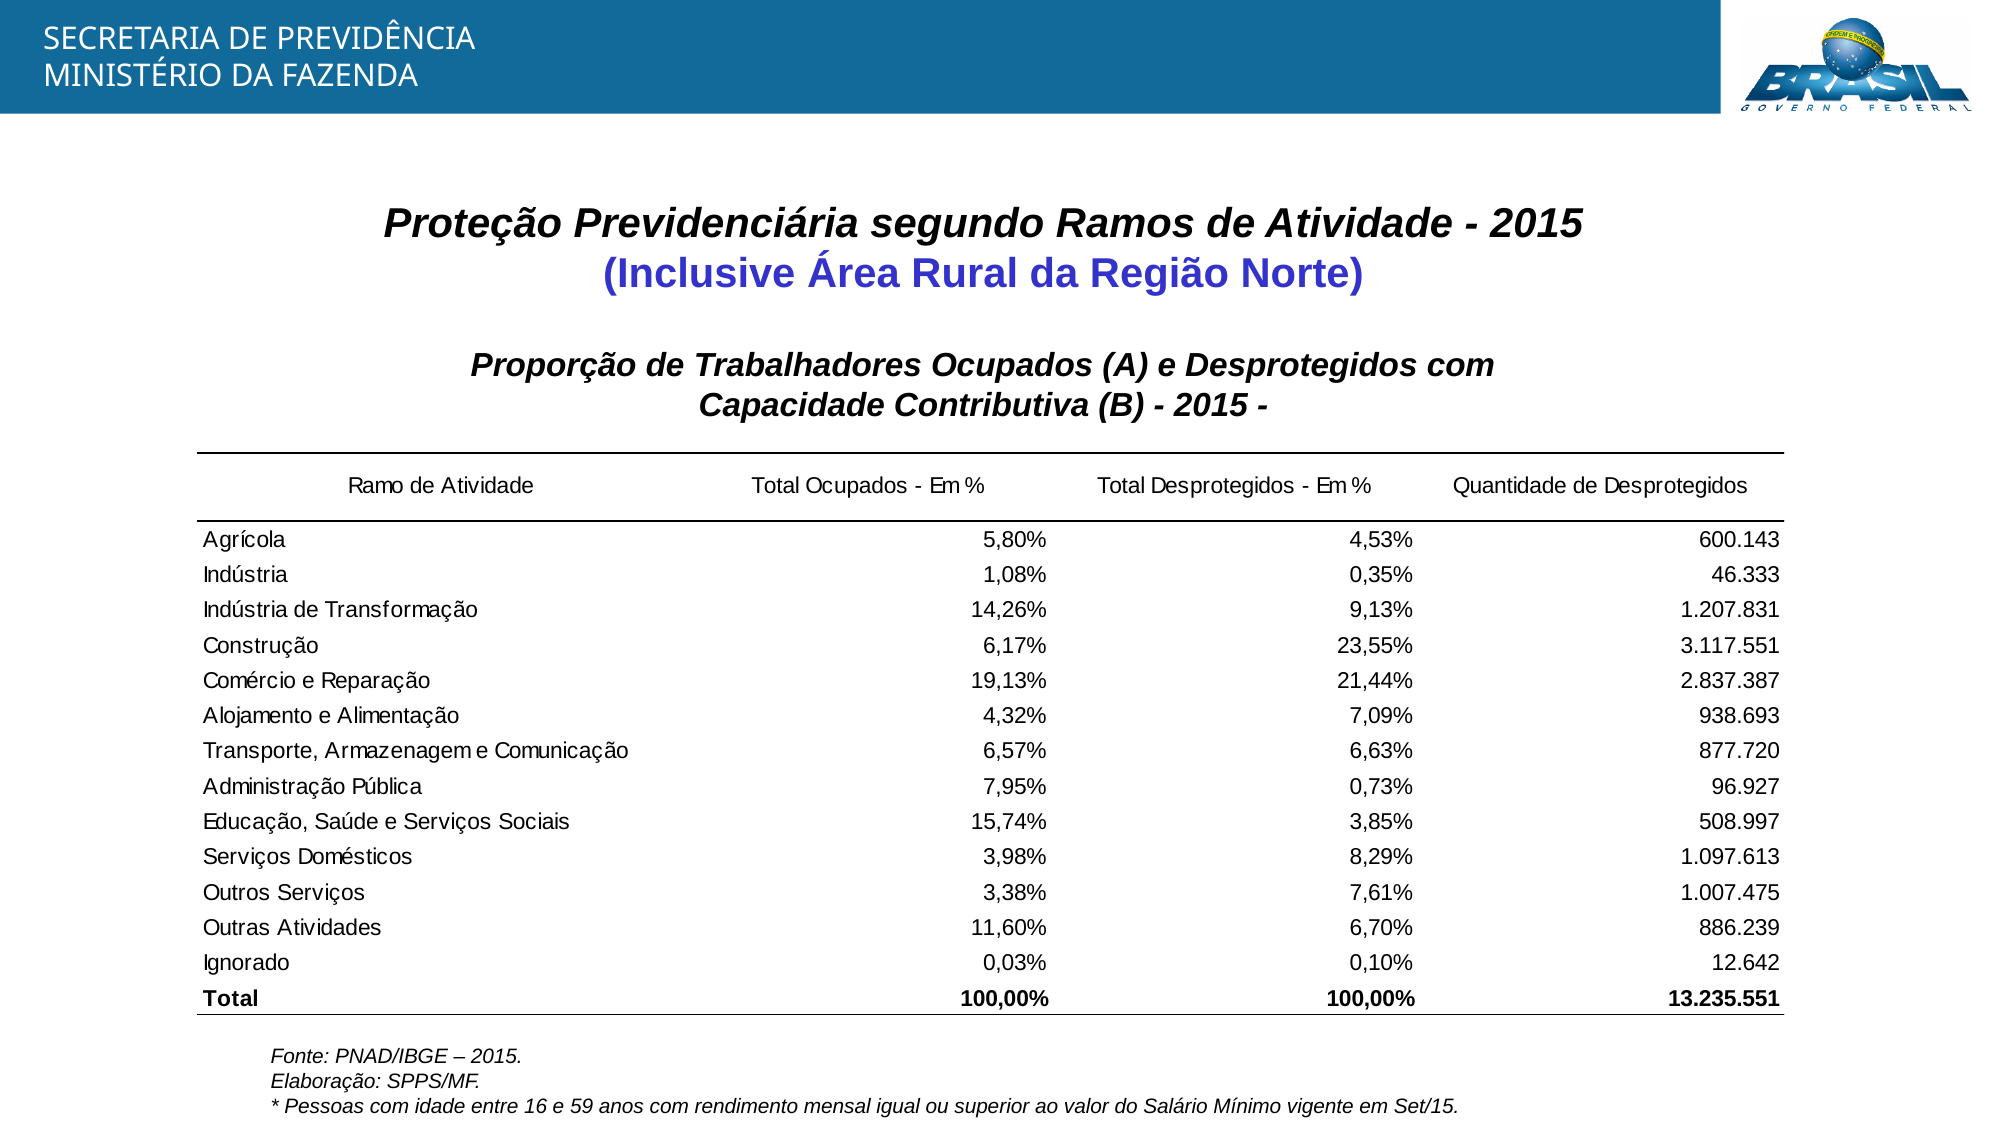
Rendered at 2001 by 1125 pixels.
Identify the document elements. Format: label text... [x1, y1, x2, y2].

text_box Proporção de Trabalhadores Ocupados (A) e Desprotegidos com Capacidade Contributiva (B) - 2015 - [409, 314, 1558, 449]
text_box Proteção Previdenciária segundo Ramos de Atividade - 2015 (Inclusive Área Rural da Região Norte) [327, 176, 1640, 315]
text_box Fonte: PNAD/IBGE – 2015. Elaboração: SPPS/MF. * Pessoas com idade entre 16 e 59 anos com rendimento mensal igual ou superior ao valor do Salário Mínimo vigente em Set/15. [255, 1035, 1756, 1125]
picture [196, 451, 1787, 1017]
picture [1741, 18, 1972, 111]
